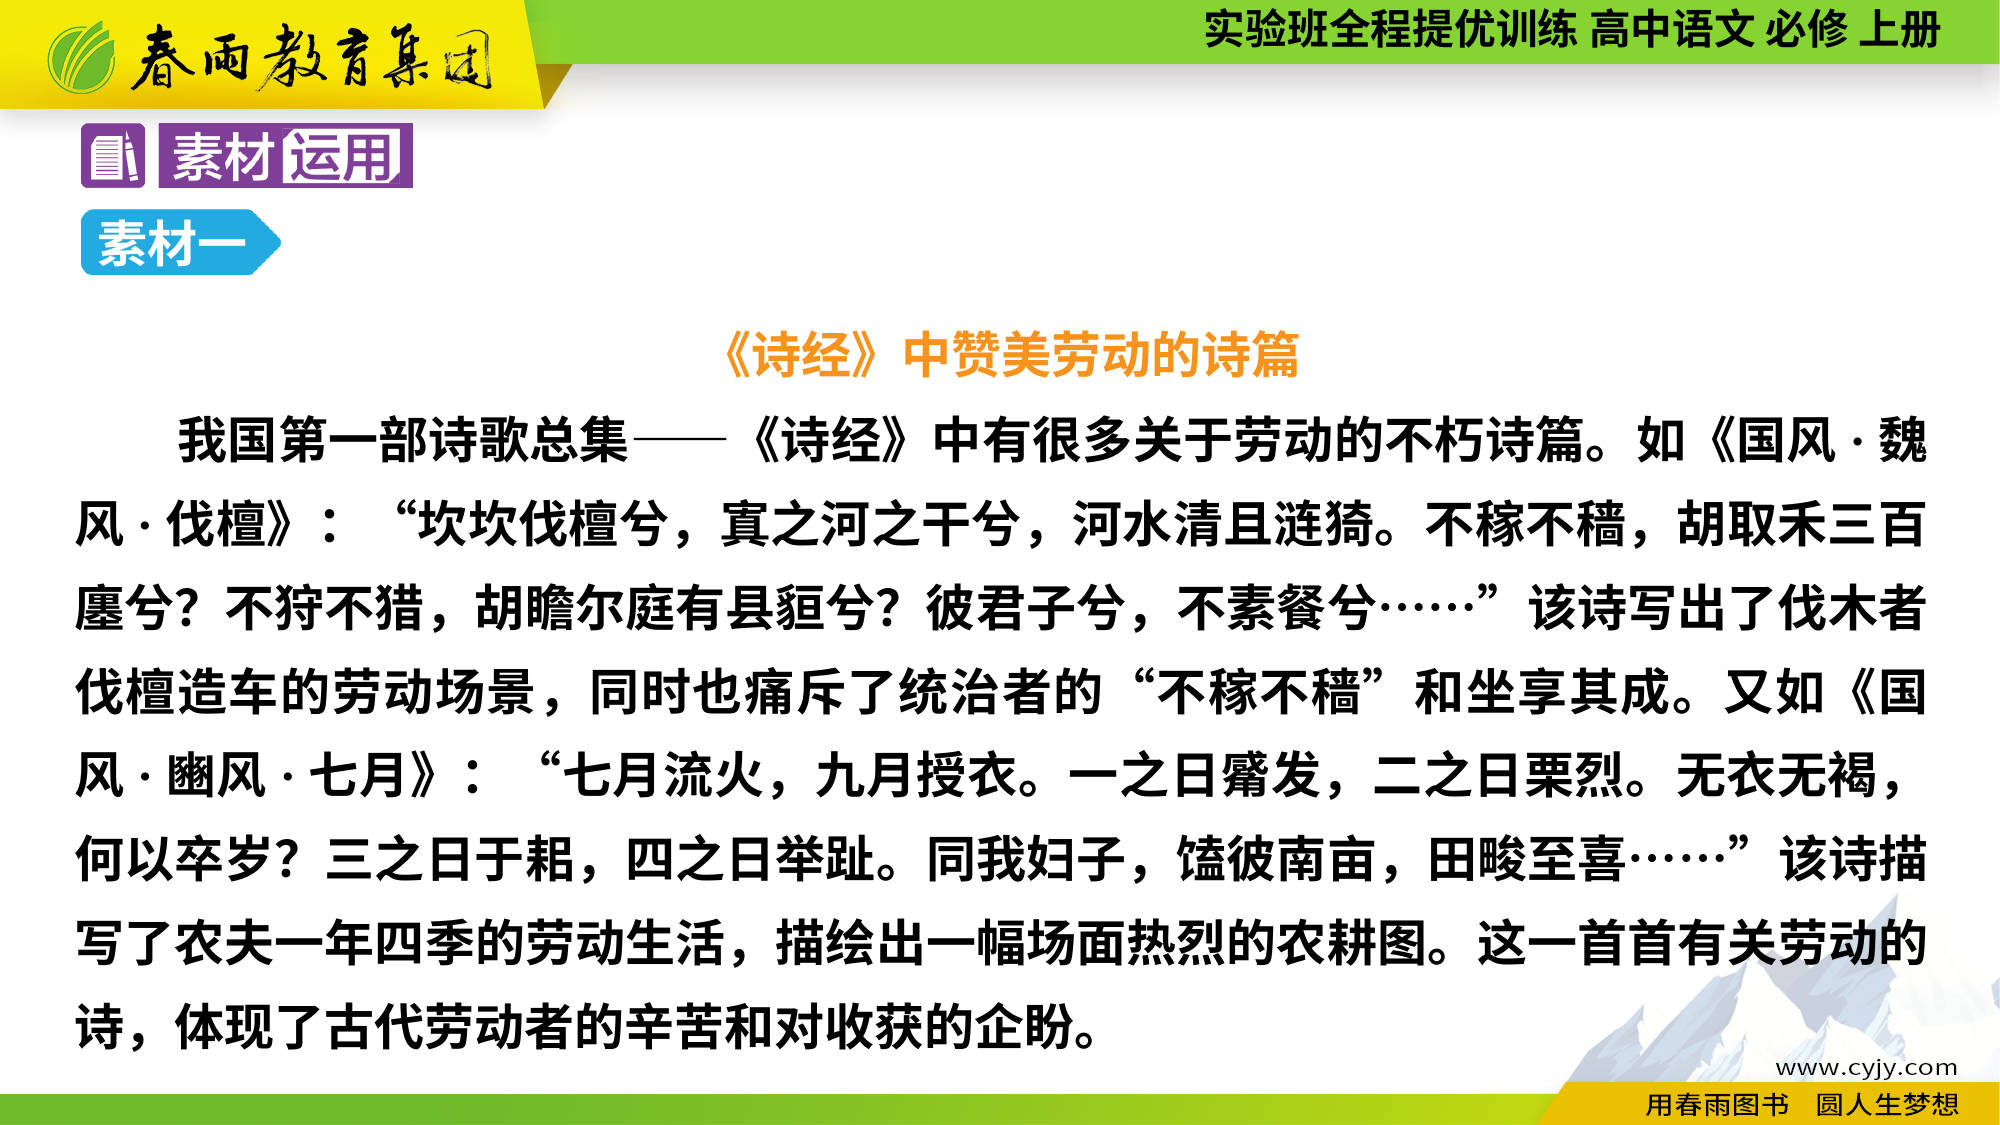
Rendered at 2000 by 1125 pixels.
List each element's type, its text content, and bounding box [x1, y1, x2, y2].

list 《诗经》中赞美劳动的诗篇 我国第一部诗歌总集——《诗经》中有很多关于劳动的不朽诗篇。如《国风·魏风·伐檀》：“坎坎伐檀兮，寘之河之干兮，河水清且涟猗。不稼不穑，胡取禾三百廛兮？不狩不猎，胡瞻尔庭有县貆兮？彼君子兮，不素餐兮……”该诗写出了伐木者伐檀造车的劳动场景，同时也痛斥了统治者的“不稼不穑”和坐享其成。又如《国风·豳风·七月》：“七月流火，九月授衣。一之日觱发，二之日栗烈。无衣无褐，何以卒岁？三之日于耜，四之日举趾。同我妇子，馌彼南亩，田畯至喜……”该诗描写了农夫一年四季的劳动生活，描绘出一幅场面热烈的农耕图。这一首首有关劳动的诗，体现了古代劳动者的辛苦和对收获的企盼。 [59, 292, 1944, 1062]
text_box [81, 204, 281, 281]
picture [0, 0, 2000, 1125]
